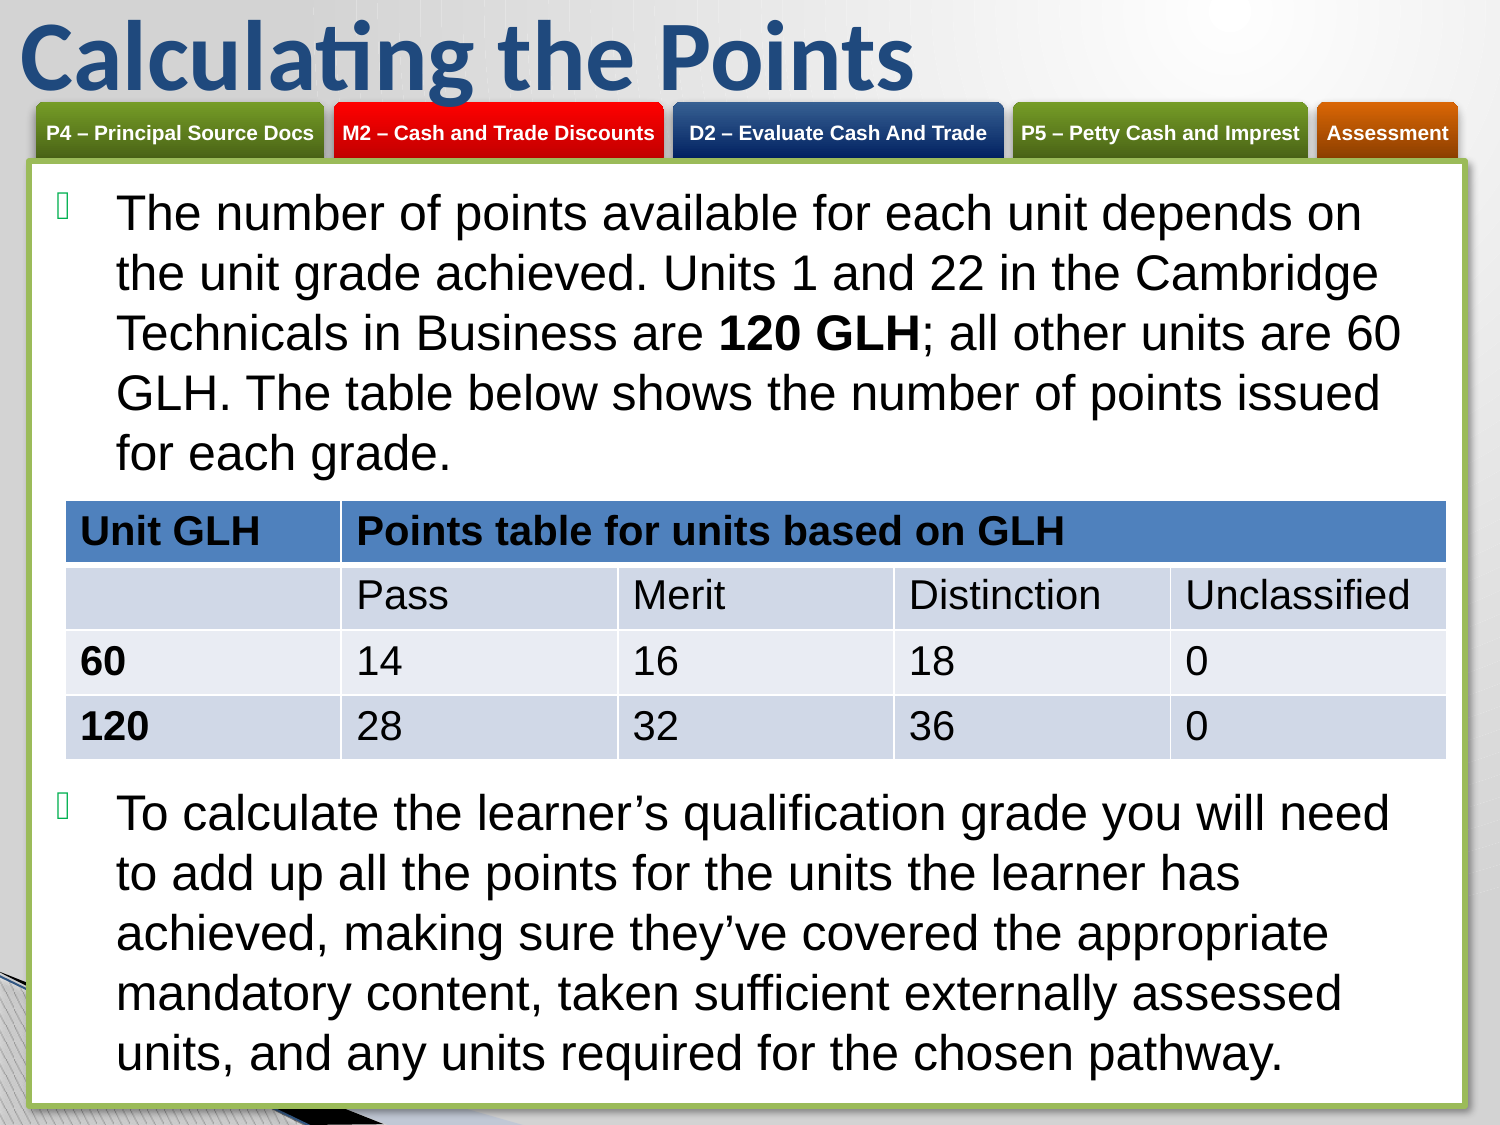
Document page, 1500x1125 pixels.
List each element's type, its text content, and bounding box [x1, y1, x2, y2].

table_cell 16 [619, 631, 893, 694]
table_cell [66, 568, 340, 629]
table_header Unit GLH [66, 501, 340, 562]
table_cell 60 [66, 631, 340, 694]
table_cell 14 [342, 631, 617, 694]
text_box e [551, 0, 603, 5]
text_box The number of points available for each unit depends on the unit grade achieved. Units 1 and 22 in the Cambridge Technicals in Business are 120 GLH; all other units are 60 GLH. The table below shows the number of points issued for each grade. To calculate the learner’s qualification grade you will need to add up all the points for the units the learner has achieved, making sure they’ve covered the appropriate mandatory content, taken sufficient externally assessed units, and any units required for the chosen pathway. [41, 172, 1447, 1088]
table_cell 28 [342, 696, 617, 759]
table_cell 32 [619, 696, 893, 759]
table_cell Distinction [895, 568, 1170, 629]
table_cell 0 [1171, 696, 1446, 759]
table_header Points table for units based on GLH [342, 501, 1446, 562]
table_cell Merit [619, 568, 893, 629]
table_cell Pass [342, 568, 617, 629]
title Calculating the Points [5, 0, 1270, 102]
table_cell 36 [895, 696, 1170, 759]
table_cell 18 [895, 631, 1170, 694]
table_cell Unclassified [1171, 568, 1446, 629]
table_cell 120 [66, 696, 340, 759]
table_cell 0 [1171, 631, 1446, 694]
picture [281, 1114, 303, 1125]
